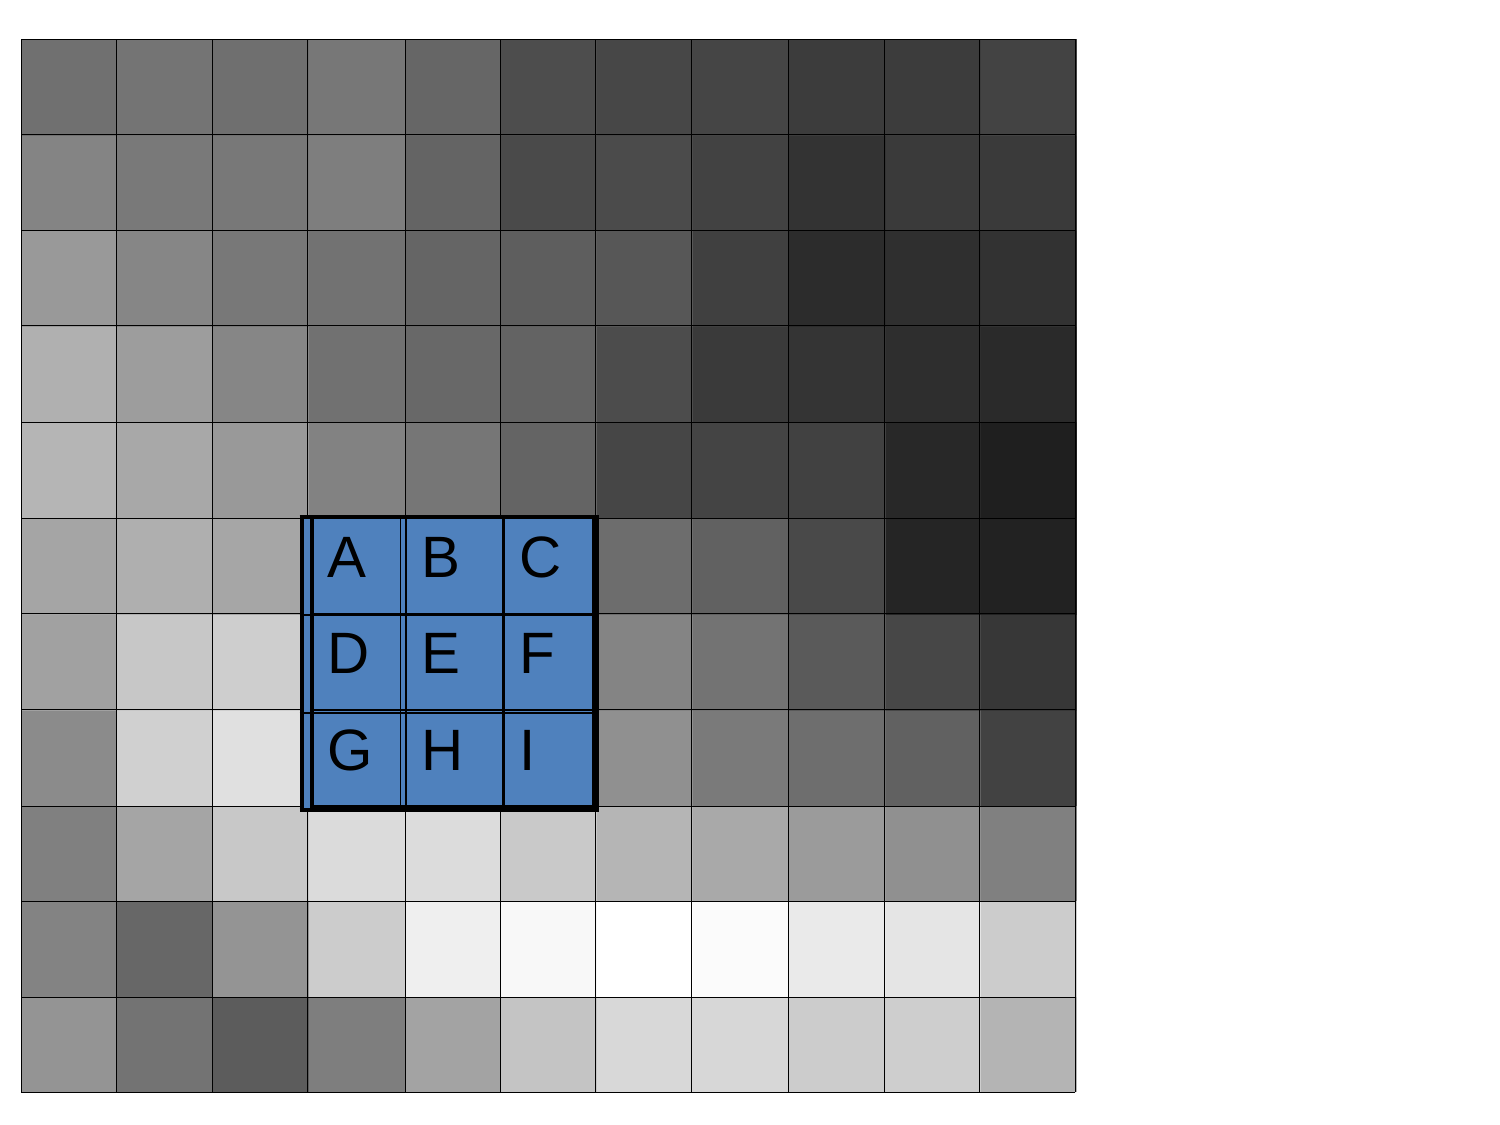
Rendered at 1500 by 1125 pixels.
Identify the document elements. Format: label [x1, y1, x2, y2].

list [0, 17, 1100, 1118]
